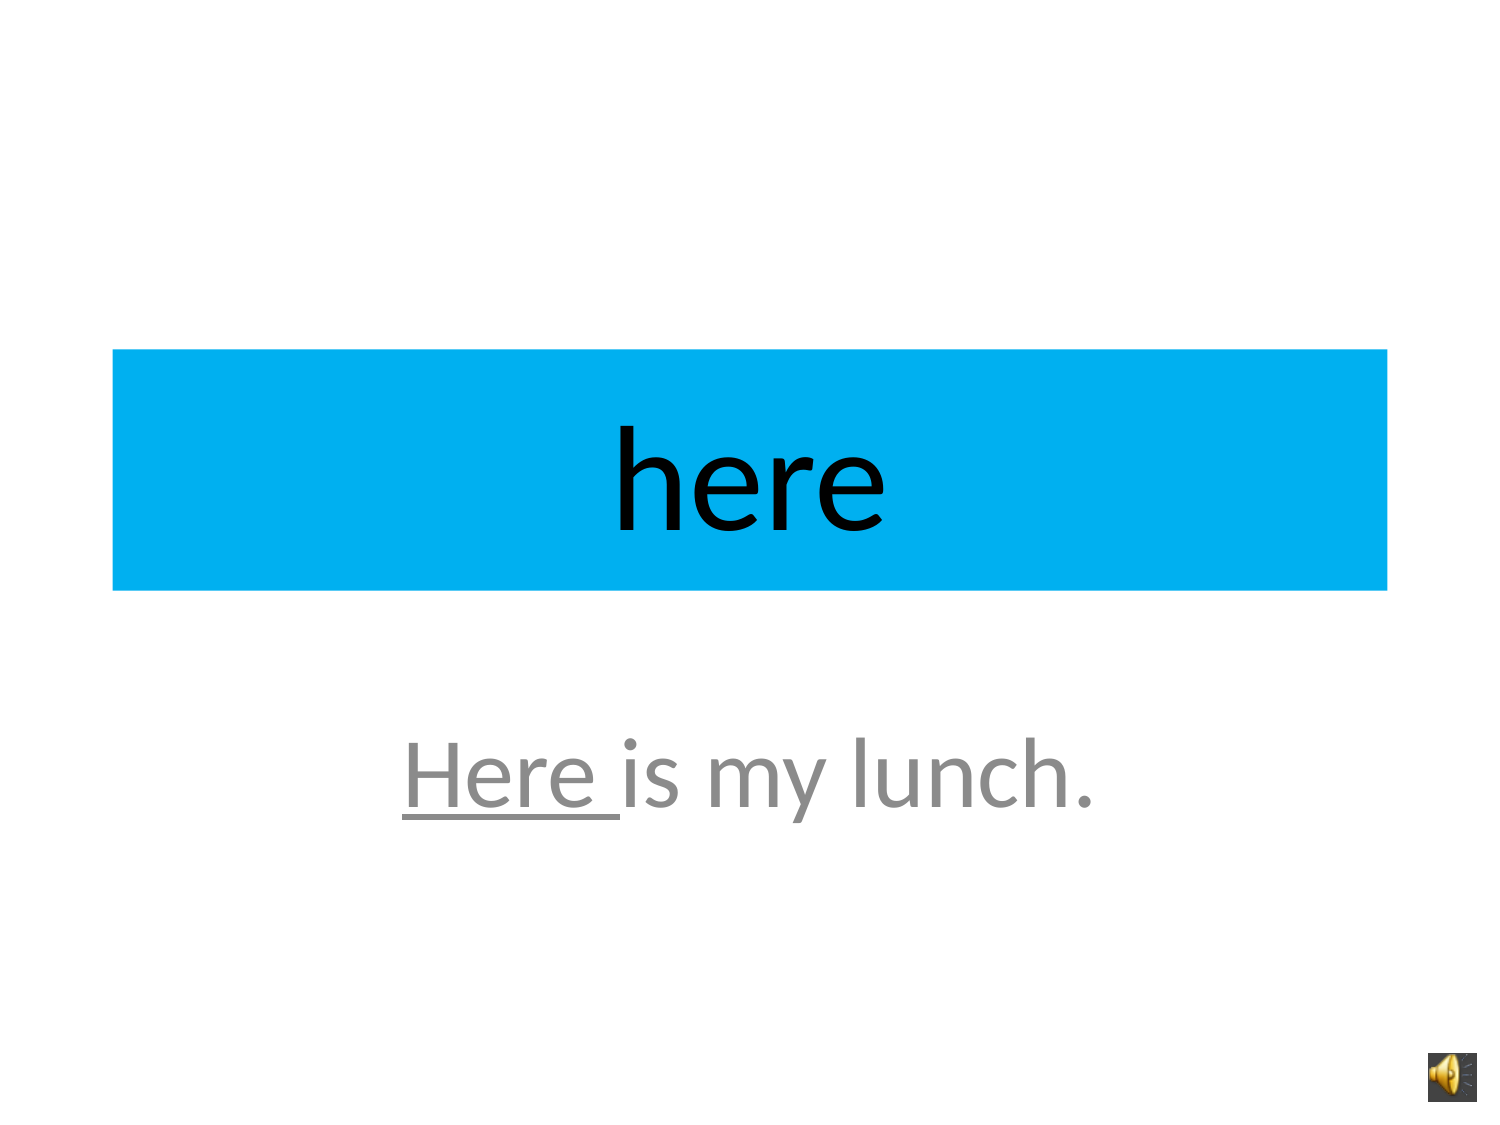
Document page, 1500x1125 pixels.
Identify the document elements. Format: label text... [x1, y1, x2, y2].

subtitle Here is my lunch. [225, 699, 1275, 988]
picture [1427, 1052, 1478, 1103]
title here [112, 349, 1388, 591]
